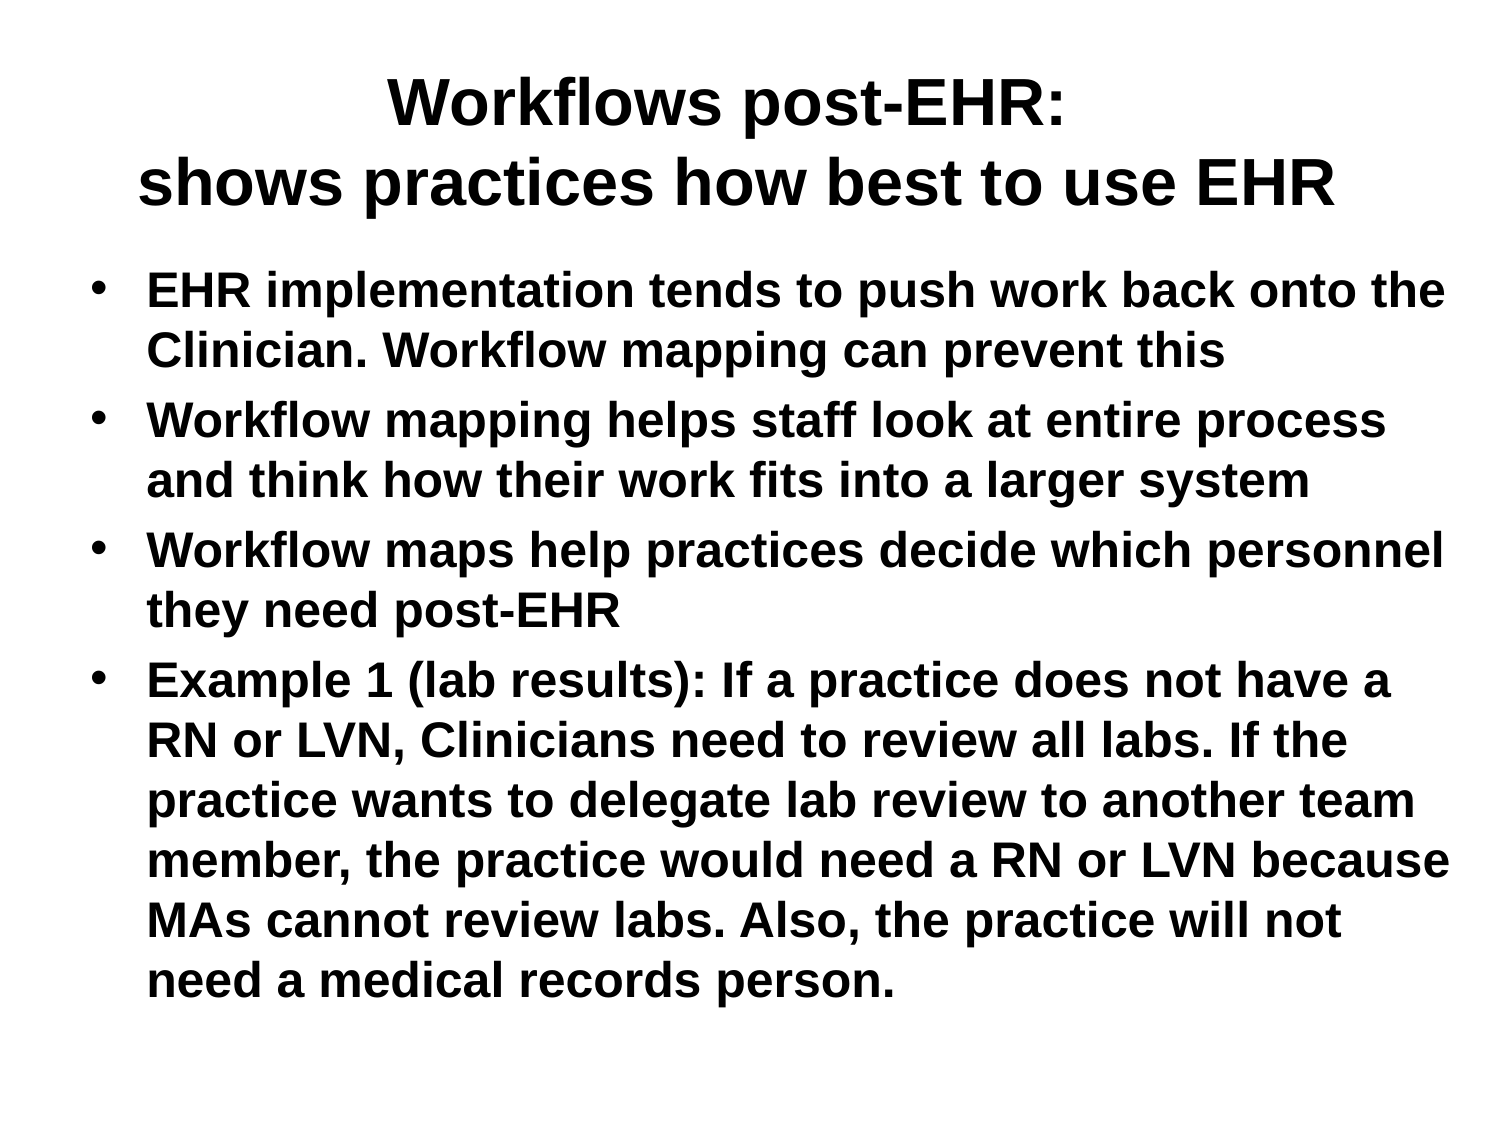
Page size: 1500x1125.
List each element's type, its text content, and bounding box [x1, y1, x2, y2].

list EHR implementation tends to push work back onto the Clinician. Workflow mapping can prevent this Workflow mapping helps staff look at entire process and think how their work fits into a larger system Workflow maps help practices decide which personnel they need post-EHR Example 1 (lab results): If a practice does not have a RN or LVN, Clinicians need to review all labs. If the practice wants to delegate lab review to another team member, the practice would need a RN or LVN because MAs cannot review labs. Also, the practice will not need a medical records person. [74, 249, 1476, 1006]
title Workflows post-EHR: shows practices how best to use EHR [49, 44, 1426, 233]
